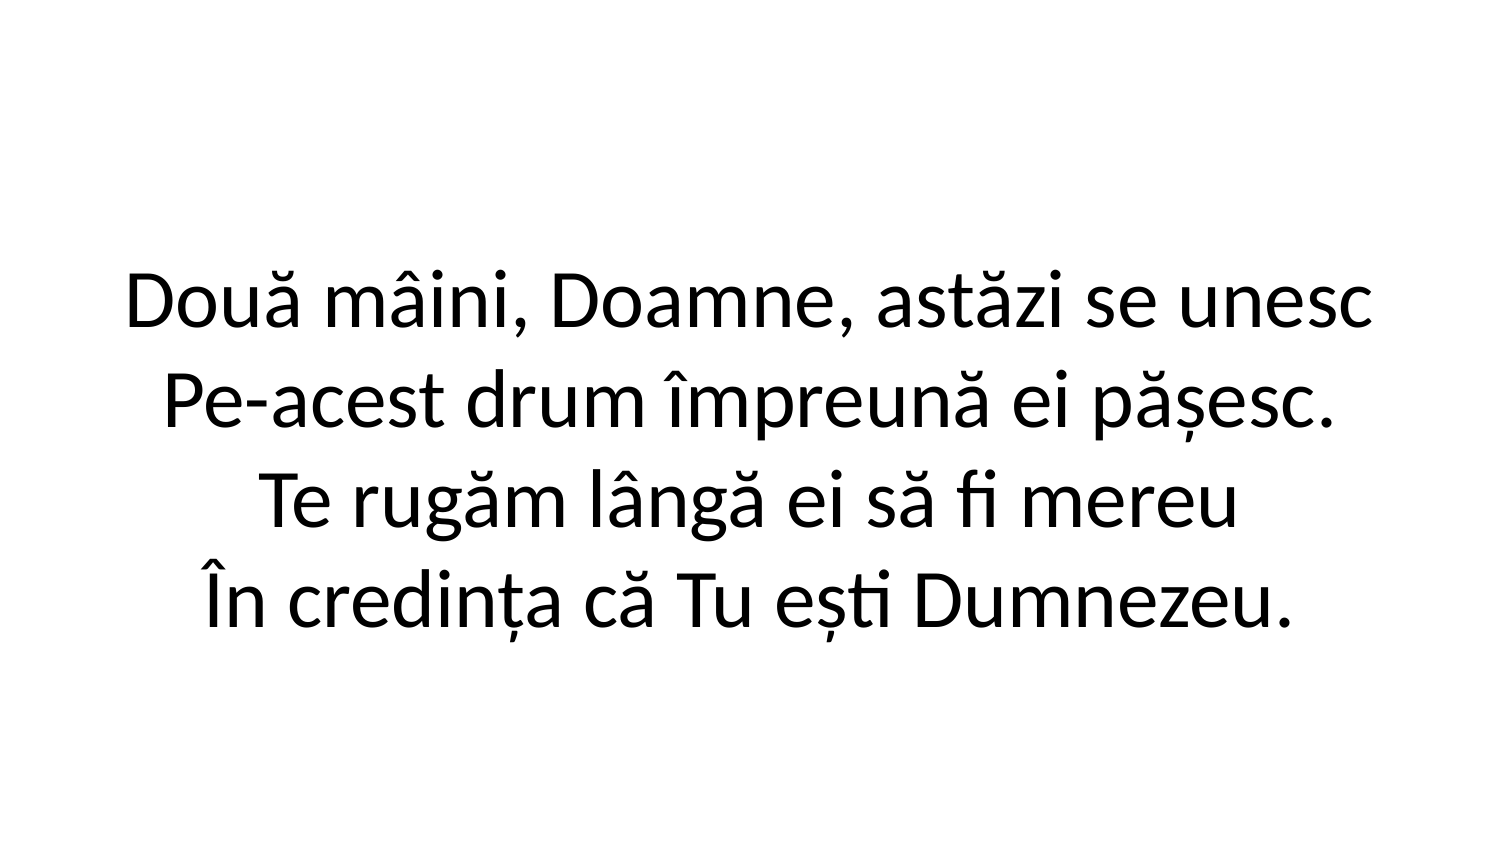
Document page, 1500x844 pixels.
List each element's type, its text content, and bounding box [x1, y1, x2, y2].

text_box Două mâini, Doamne, astăzi se unesc Pe-acest drum împreună ei pășesc. Te rugăm lângă ei să fi mereu În credința că Tu ești Dumnezeu. [109, 192, 1391, 652]
